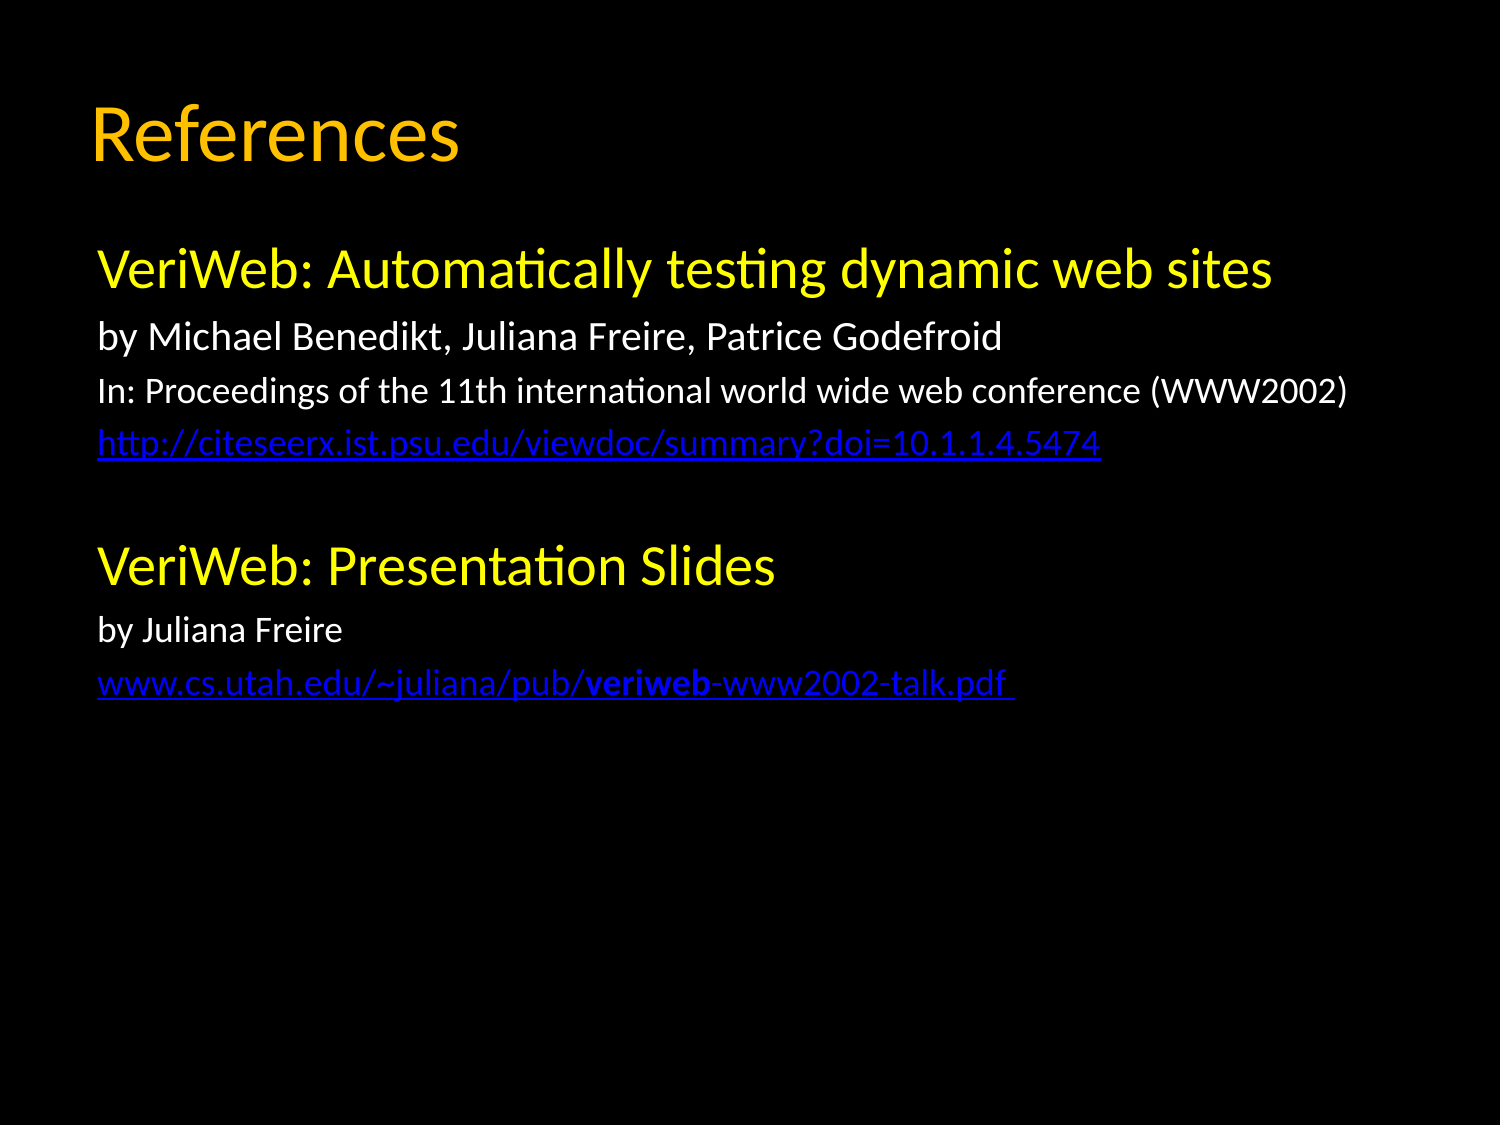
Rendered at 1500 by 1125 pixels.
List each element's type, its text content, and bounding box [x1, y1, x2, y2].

list VeriWeb: Automatically testing dynamic web sites by Michael Benedikt, Juliana Freire, Patrice Godefroid In: Proceedings of the 11th international world wide web conference (WWW2002) http://citeseerx.ist.psu.edu/viewdoc/summary?doi=10.1.1.4.5474 VeriWeb: Presentation Slides by Juliana Freire www.cs.utah.edu/~juliana/pub/veriweb-www2002-talk.pdf [82, 222, 1454, 1032]
title References [75, 45, 1425, 211]
